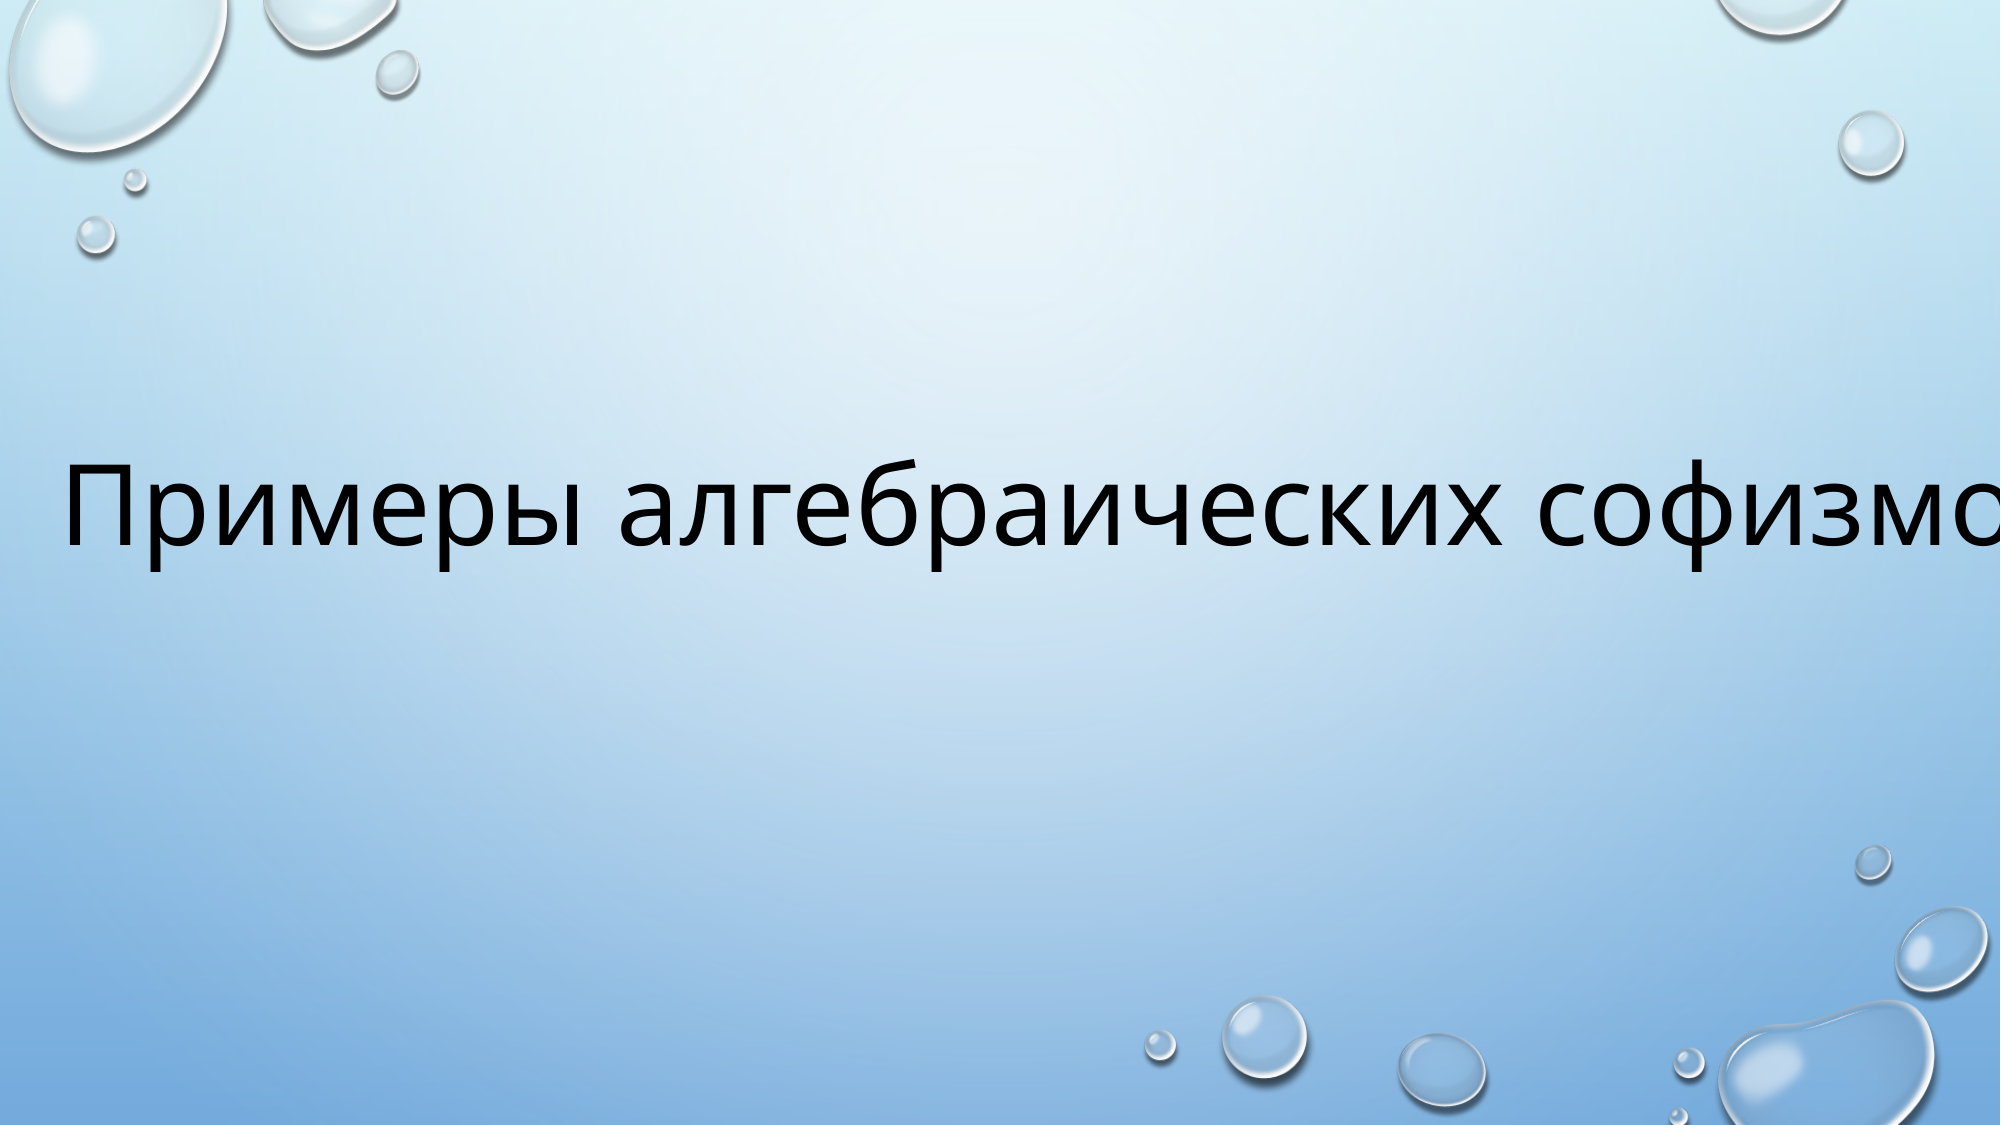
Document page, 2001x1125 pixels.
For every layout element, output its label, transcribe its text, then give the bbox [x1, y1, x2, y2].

text_box Примеры алгебраических софизмов [44, 425, 2000, 576]
picture [0, 0, 2000, 1125]
